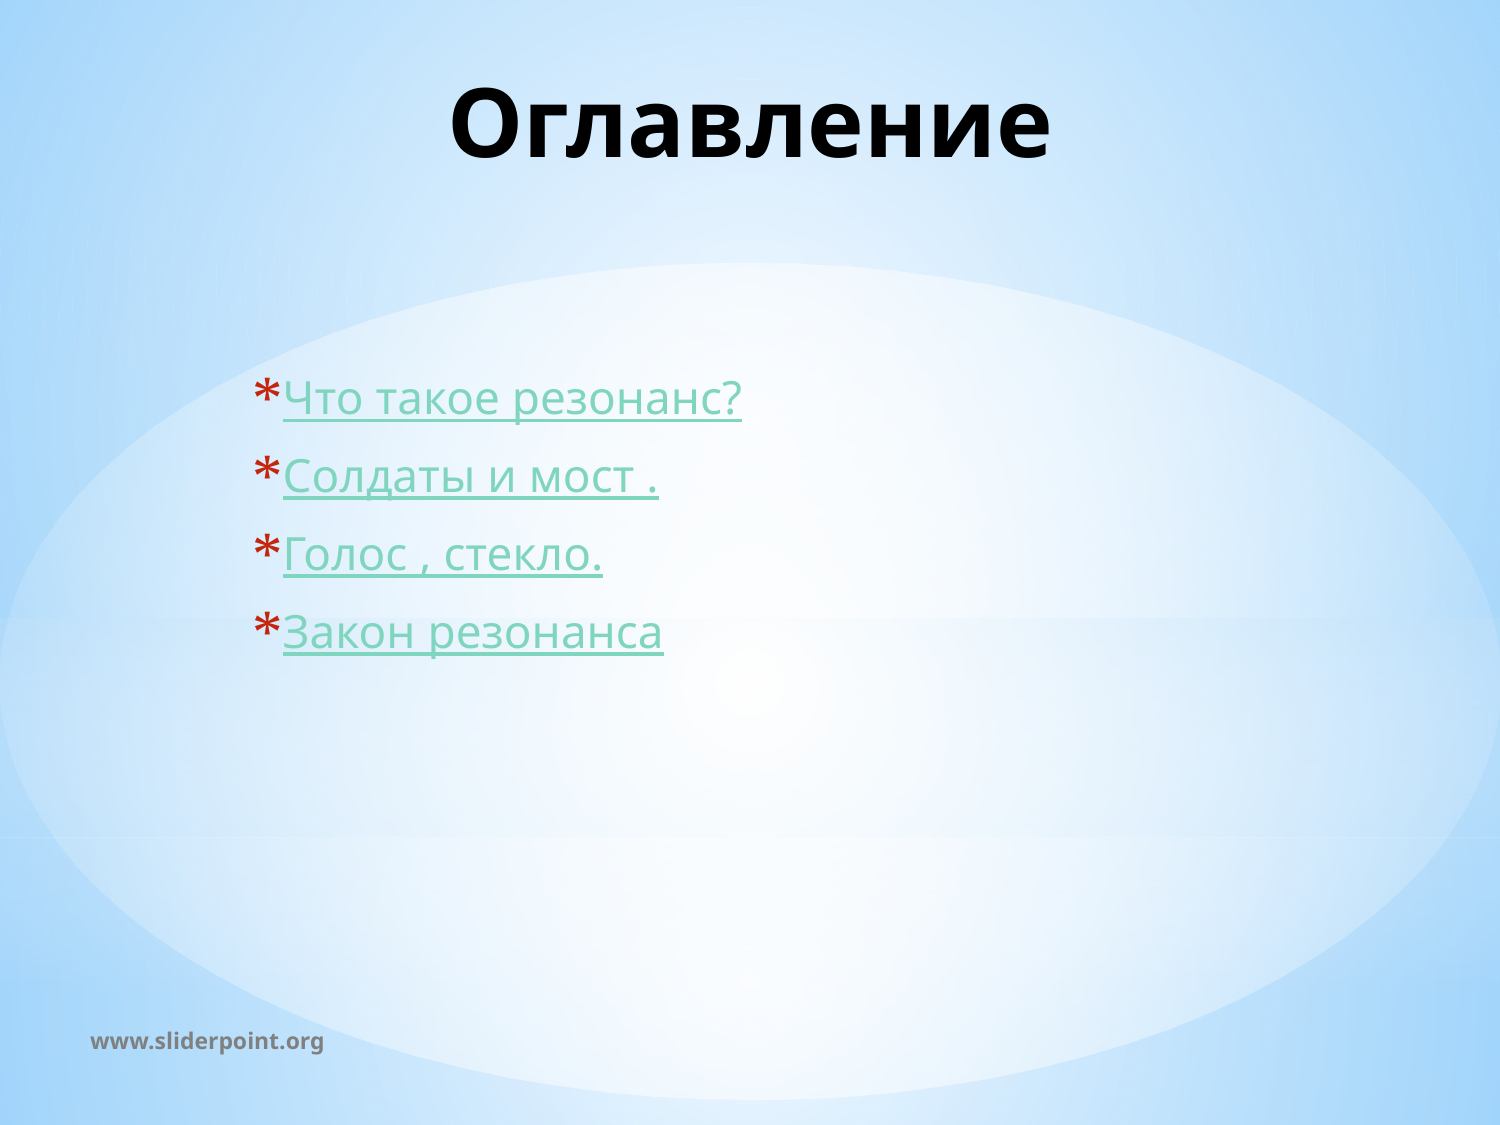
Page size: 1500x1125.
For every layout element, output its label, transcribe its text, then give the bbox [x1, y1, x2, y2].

list Что такое резонанс? Солдаты и мост . Голос , стекло. Закон резонанса [230, 361, 1281, 932]
title Оглавление [0, 54, 1069, 243]
footer www.sliderpoint.org [75, 1012, 625, 1073]
